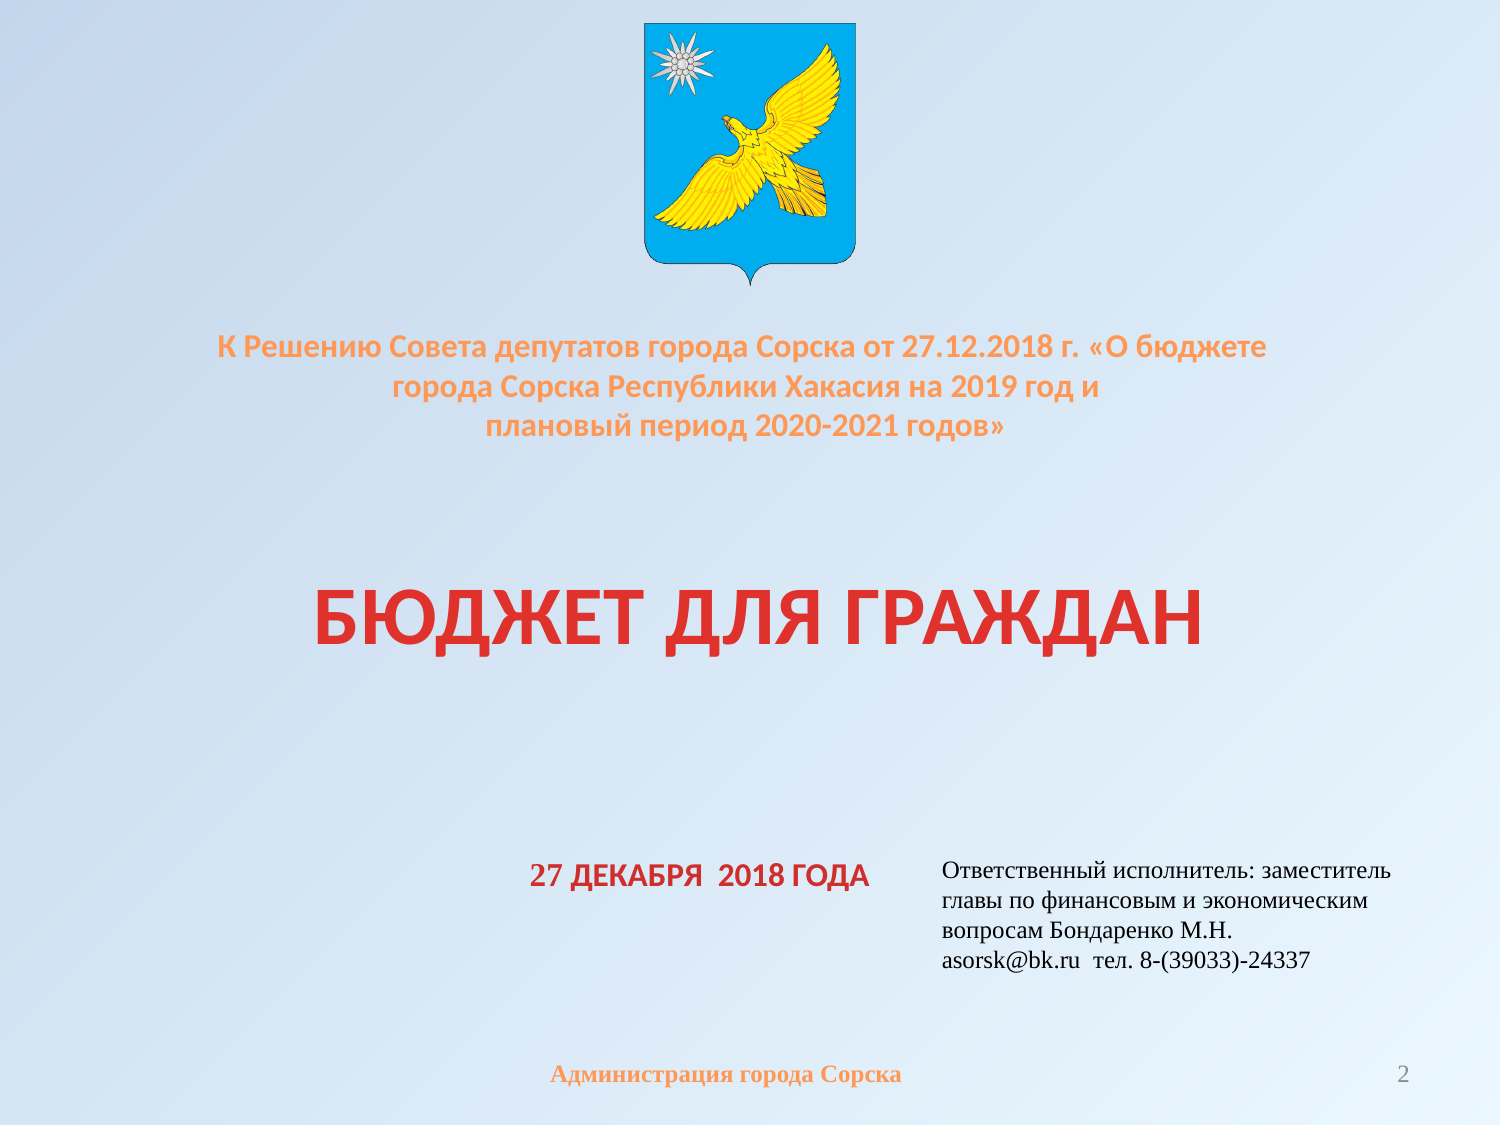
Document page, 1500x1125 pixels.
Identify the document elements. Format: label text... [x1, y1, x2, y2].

text_box Ответственный исполнитель: заместитель главы по финансовым и экономическим вопросам Бондаренко М.Н. asorsk@bk.ru тел. 8-(39033)-24337 [927, 846, 1412, 981]
title К Решению Совета депутатов города Сорска от 27.12.2018 г. «О бюджете города Сорска Республики Хакасия на 2019 год и плановый период 2020-2021 годов» [86, 316, 1407, 542]
picture [656, 45, 840, 230]
list БЮДЖЕТ ДЛЯ ГРАЖДАН [139, 444, 1360, 669]
slide_number 2 [1306, 1042, 1425, 1103]
picture [653, 35, 712, 93]
text_box 27 ДЕКАБРЯ 2018 ГОДА [226, 846, 927, 901]
footer Администрация города Сорска [147, 1042, 1306, 1103]
picture [644, 241, 856, 288]
